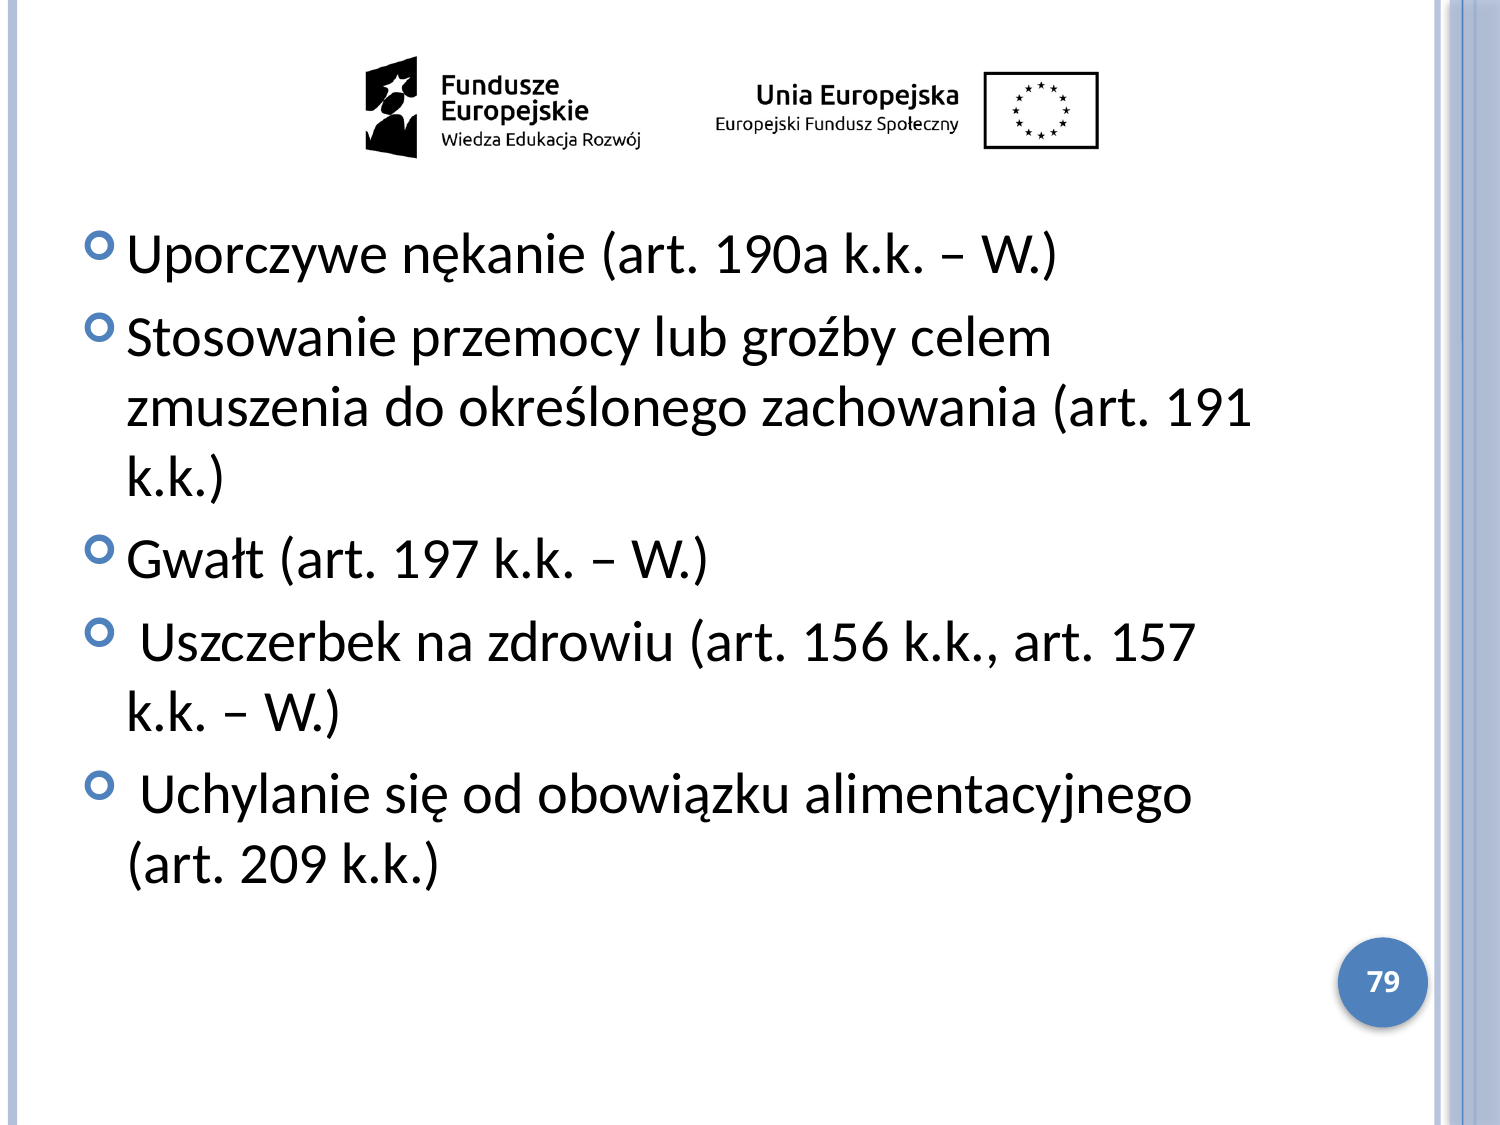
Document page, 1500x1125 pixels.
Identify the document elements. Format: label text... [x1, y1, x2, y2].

list Uporczywe nękanie (art. 190a k.k. – W.) Stosowanie przemocy lub groźby celem zmuszenia do określonego zachowania (art. 191 k.k.) Gwałt (art. 197 k.k. – W.) Uszczerbek na zdrowiu (art. 156 k.k., art. 157 k.k. – W.) Uchylanie się od obowiązku alimentacyjnego (art. 209 k.k.) [66, 208, 1300, 1062]
picture [340, 30, 1124, 184]
slide_number 79 [1333, 940, 1434, 1027]
